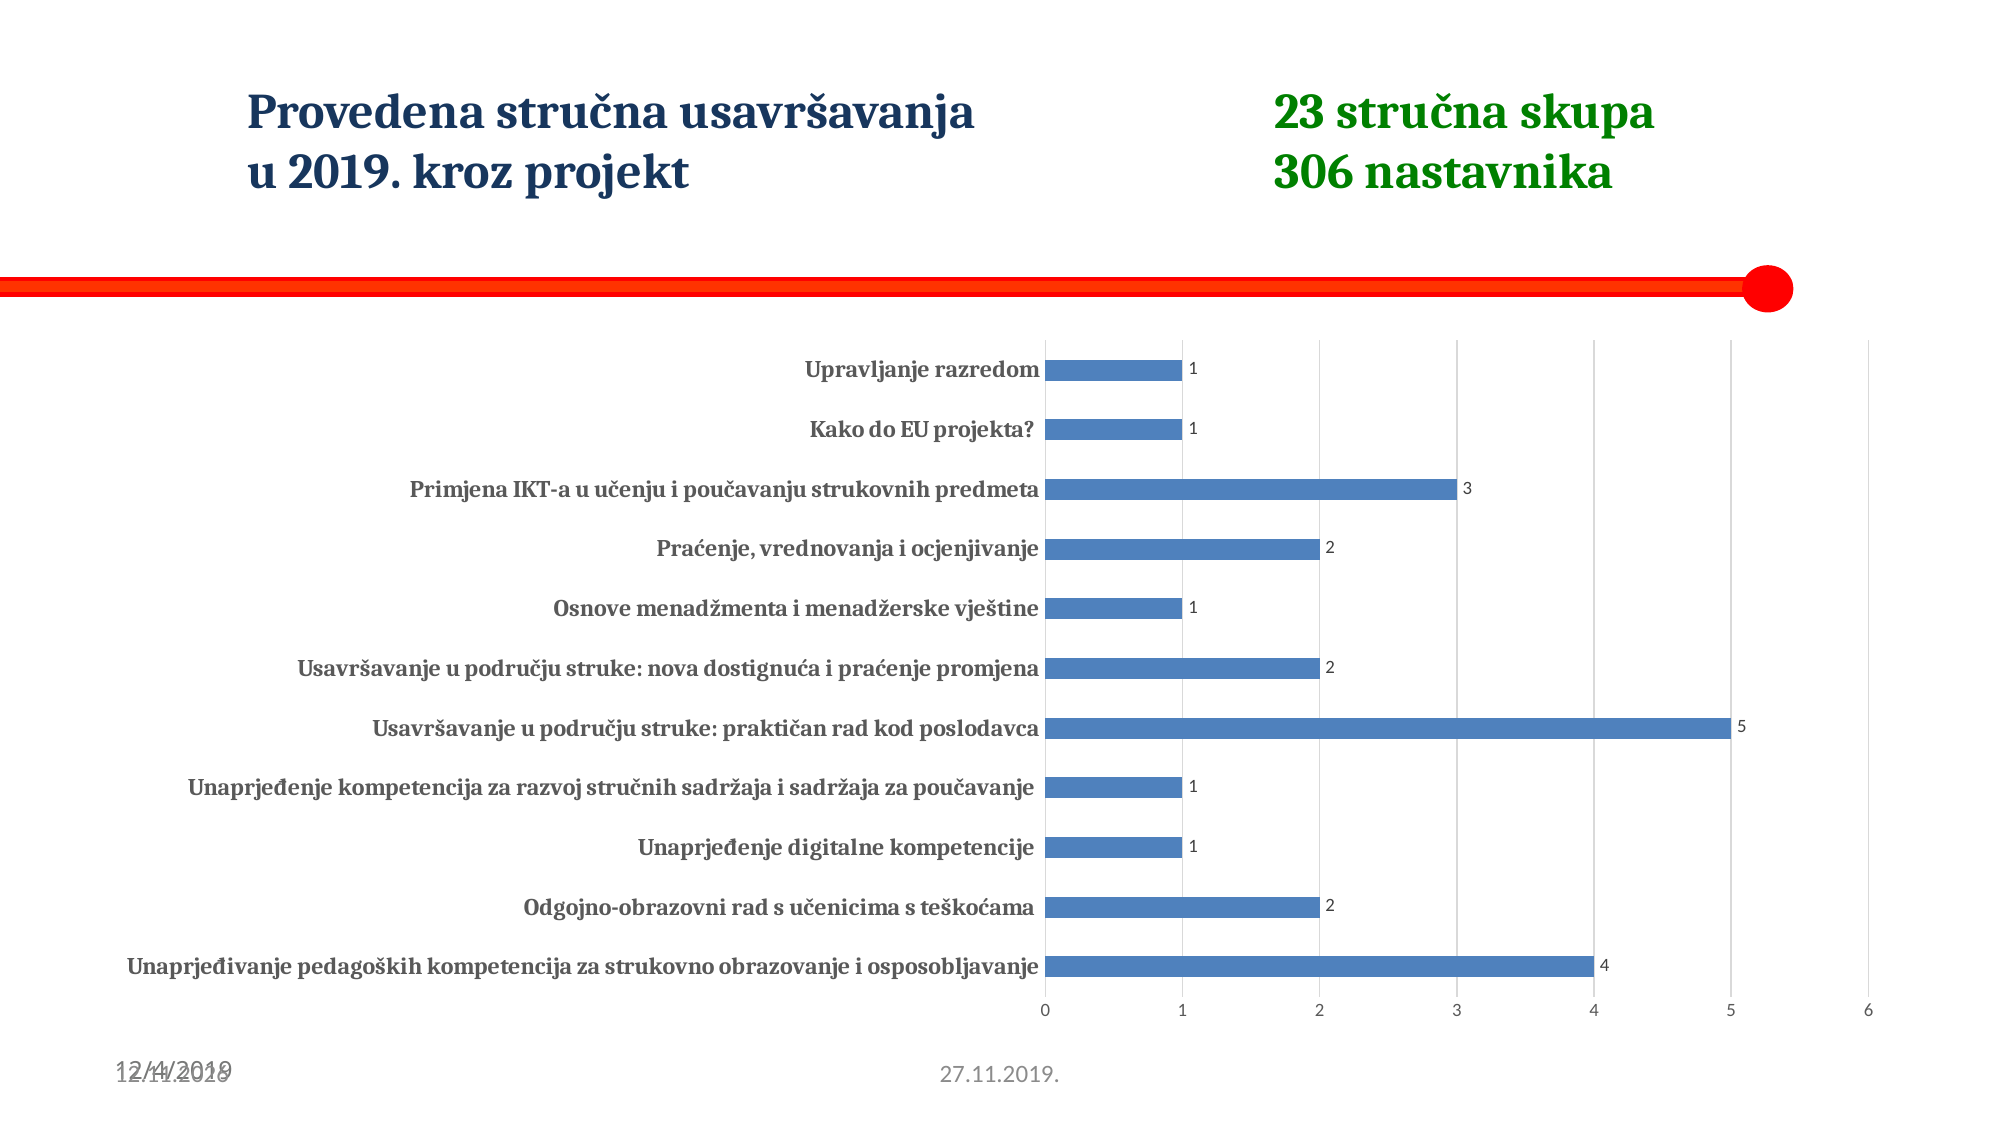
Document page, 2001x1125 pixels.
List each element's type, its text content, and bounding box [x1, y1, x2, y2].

chart [90, 326, 1910, 1036]
footer 27.11.2019. [683, 1047, 1317, 1103]
text_box Provedena stručna usavršavanja u 2019. kroz projekt [232, 78, 1201, 200]
text_box [1742, 265, 1794, 313]
text_box [0, 277, 1744, 297]
text_box 23 stručna skupa 306 nastavnika [1259, 78, 1768, 200]
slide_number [99, 1047, 567, 1103]
